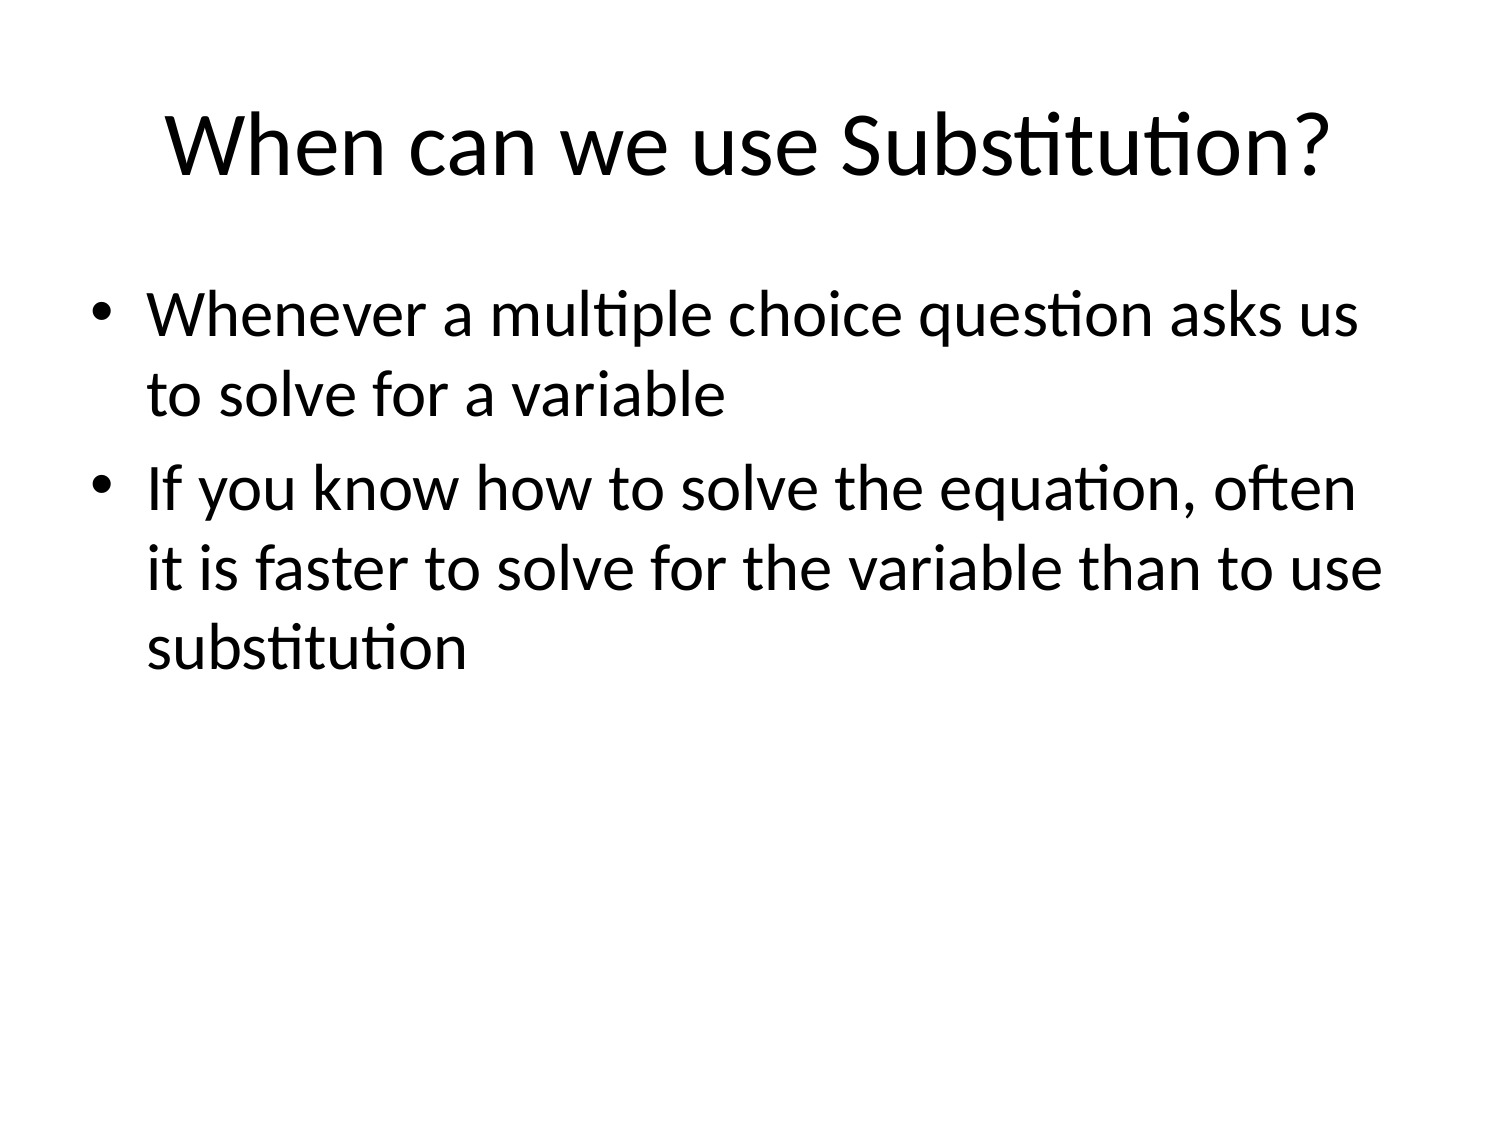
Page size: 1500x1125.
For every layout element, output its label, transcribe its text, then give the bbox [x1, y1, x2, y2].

title When can we use Substitution? [75, 45, 1425, 233]
list Whenever a multiple choice question asks us to solve for a variable If you know how to solve the equation, often it is faster to solve for the variable than to use substitution [75, 262, 1425, 1005]
